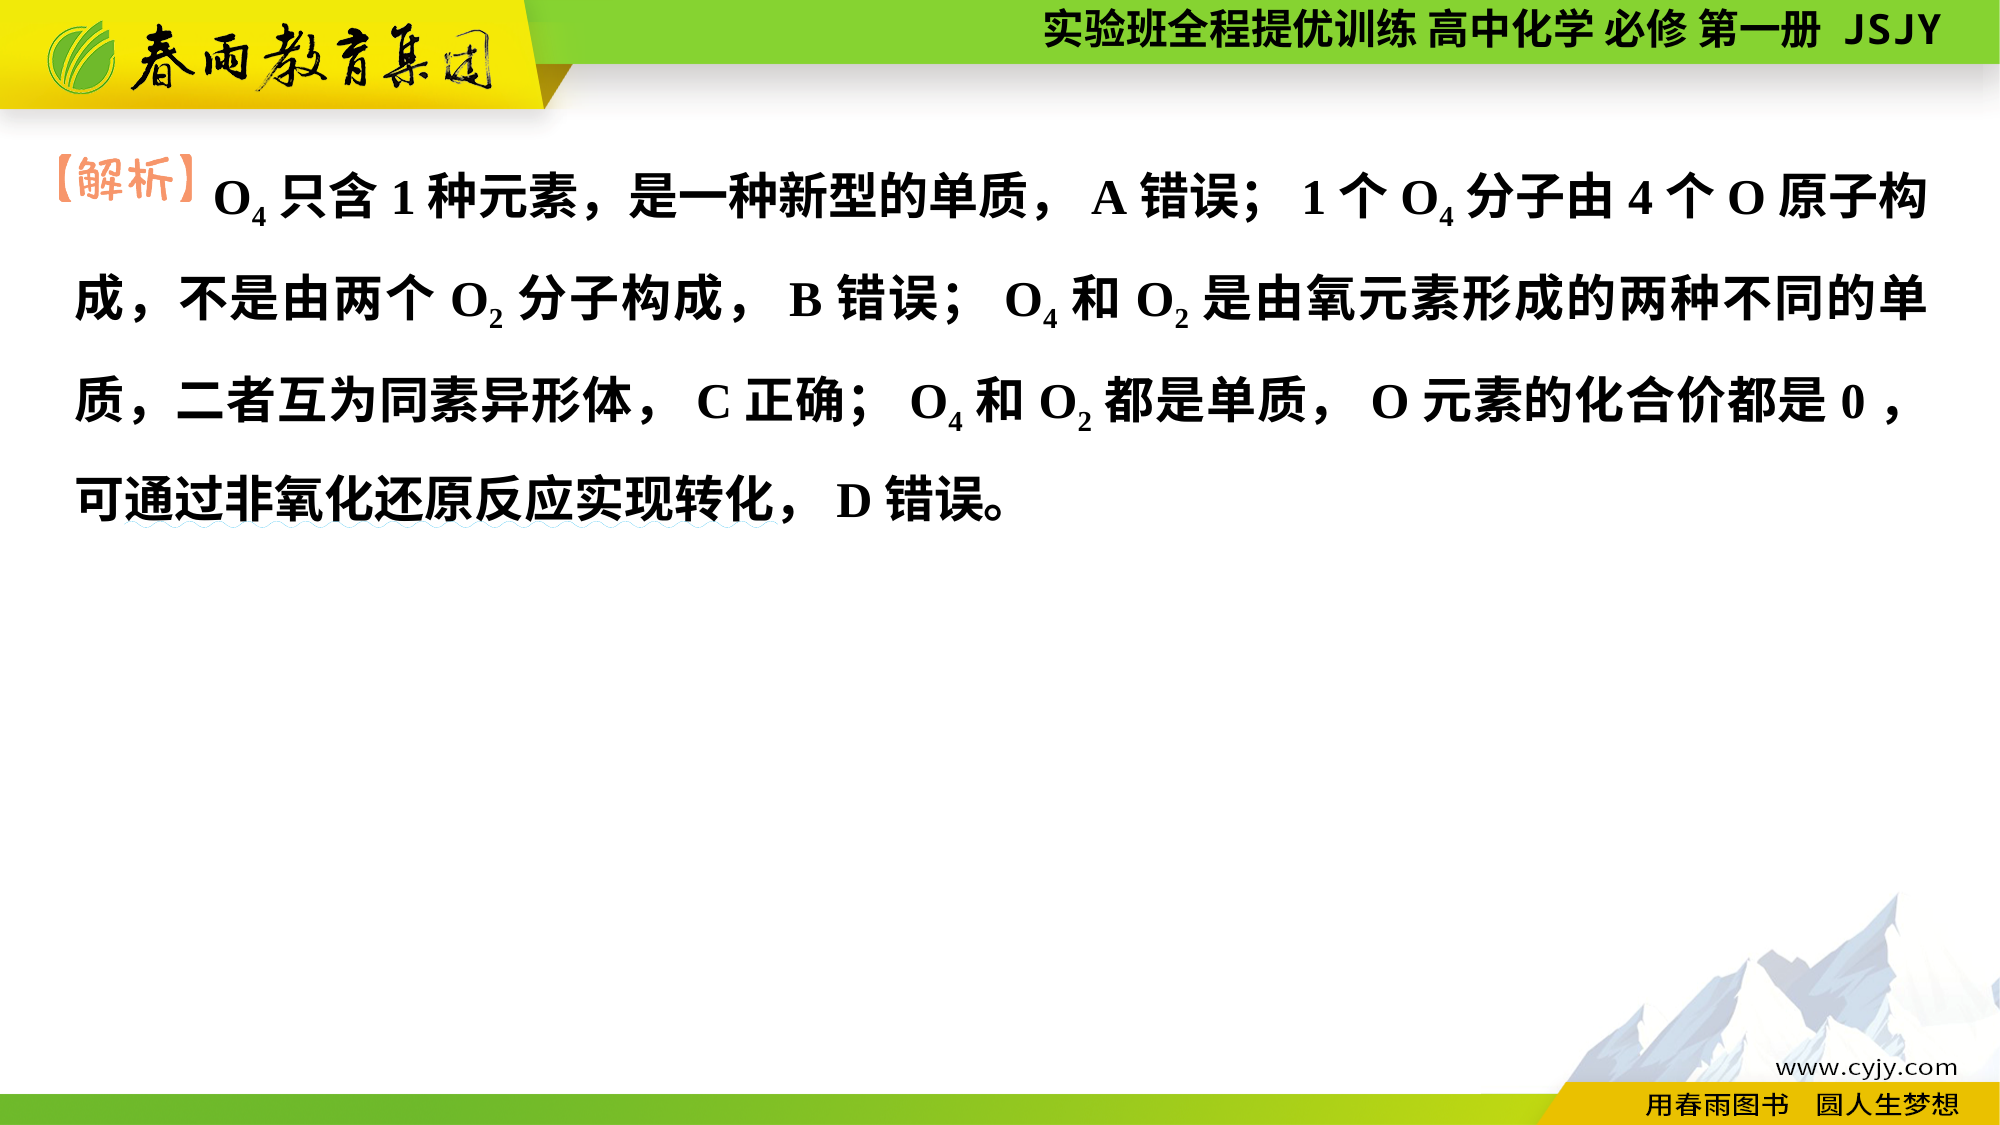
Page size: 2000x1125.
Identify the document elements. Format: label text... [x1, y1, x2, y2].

list O4只含1种元素，是一种新型的单质，A错误；1个O4分子由4个O原子构成，不是由两个O2分子构成，B错误；O4和O2是由氧元素形成的两种不同的单质，二者互为同素异形体，C正确；O4和O2都是单质，O元素的化合价都是0，可通过非氧化还原反应实现转化，D错误。 [59, 122, 1944, 490]
picture [0, 0, 2000, 1125]
